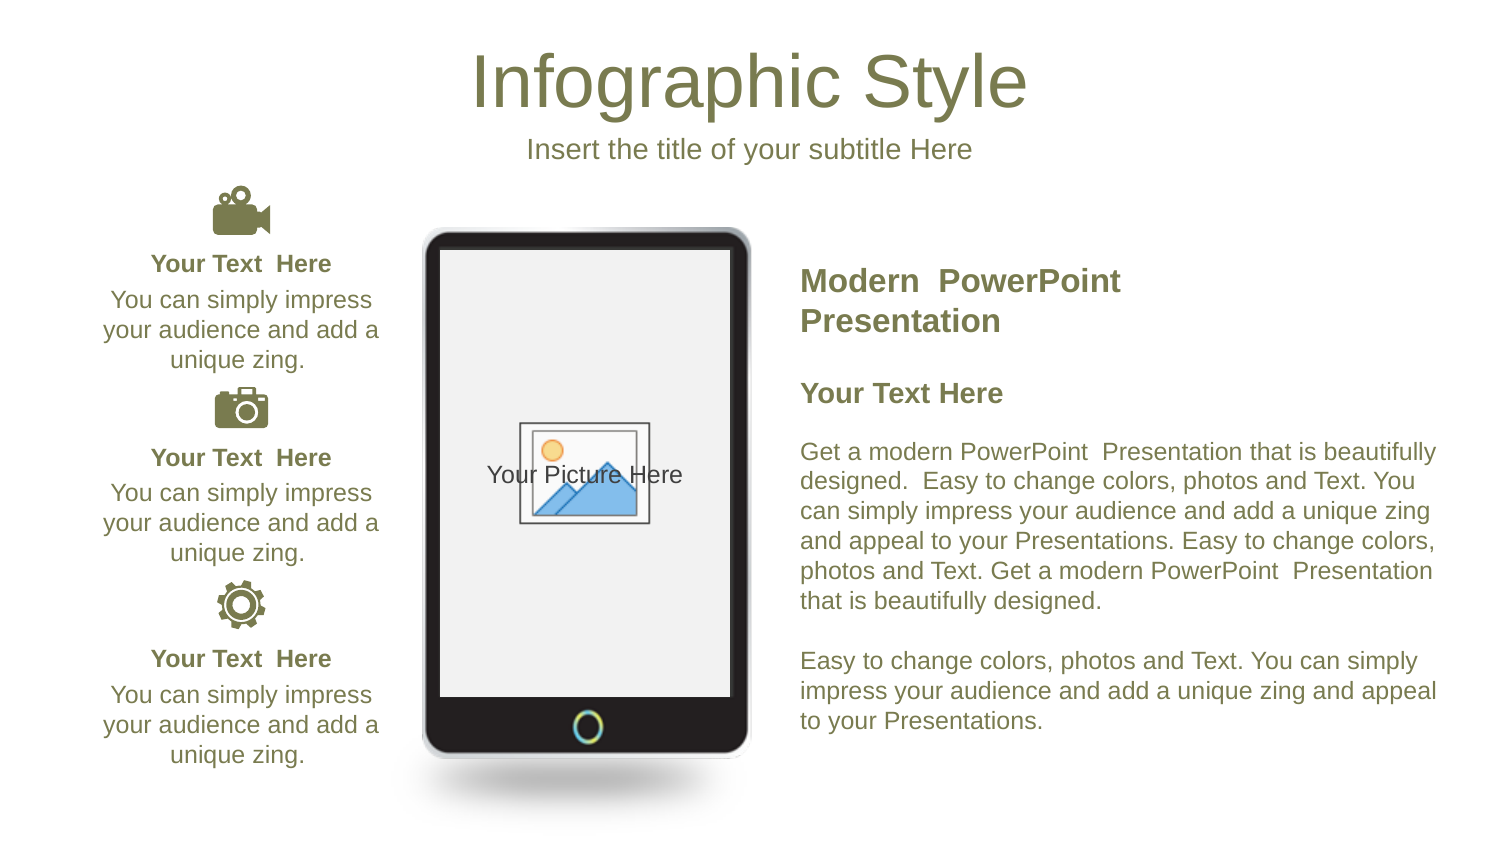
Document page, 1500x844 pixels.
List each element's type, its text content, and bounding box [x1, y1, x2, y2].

text_box Modern PowerPoint Presentation [785, 251, 1176, 347]
text_box [210, 183, 273, 238]
text_box [212, 390, 271, 431]
list Infographic Style [0, 29, 1500, 124]
picture [318, 227, 821, 836]
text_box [80, 433, 402, 576]
text_box [215, 583, 268, 632]
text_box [80, 634, 402, 777]
text_box Get a modern PowerPoint Presentation that is beautifully designed. Easy to change colors, photos and Text. You can simply impress your audience and add a unique zing and appeal to your Presentations. Easy to change colors, photos and Text. Get a modern PowerPoint Presentation that is beautifully designed. Easy to change colors, photos and Text. You can simply impress your audience and add a unique zing and appeal to your Presentations. [785, 427, 1459, 742]
text_box Your Text Here [785, 366, 1459, 417]
list Insert the title of your subtitle Here [0, 124, 1500, 172]
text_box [80, 239, 402, 382]
